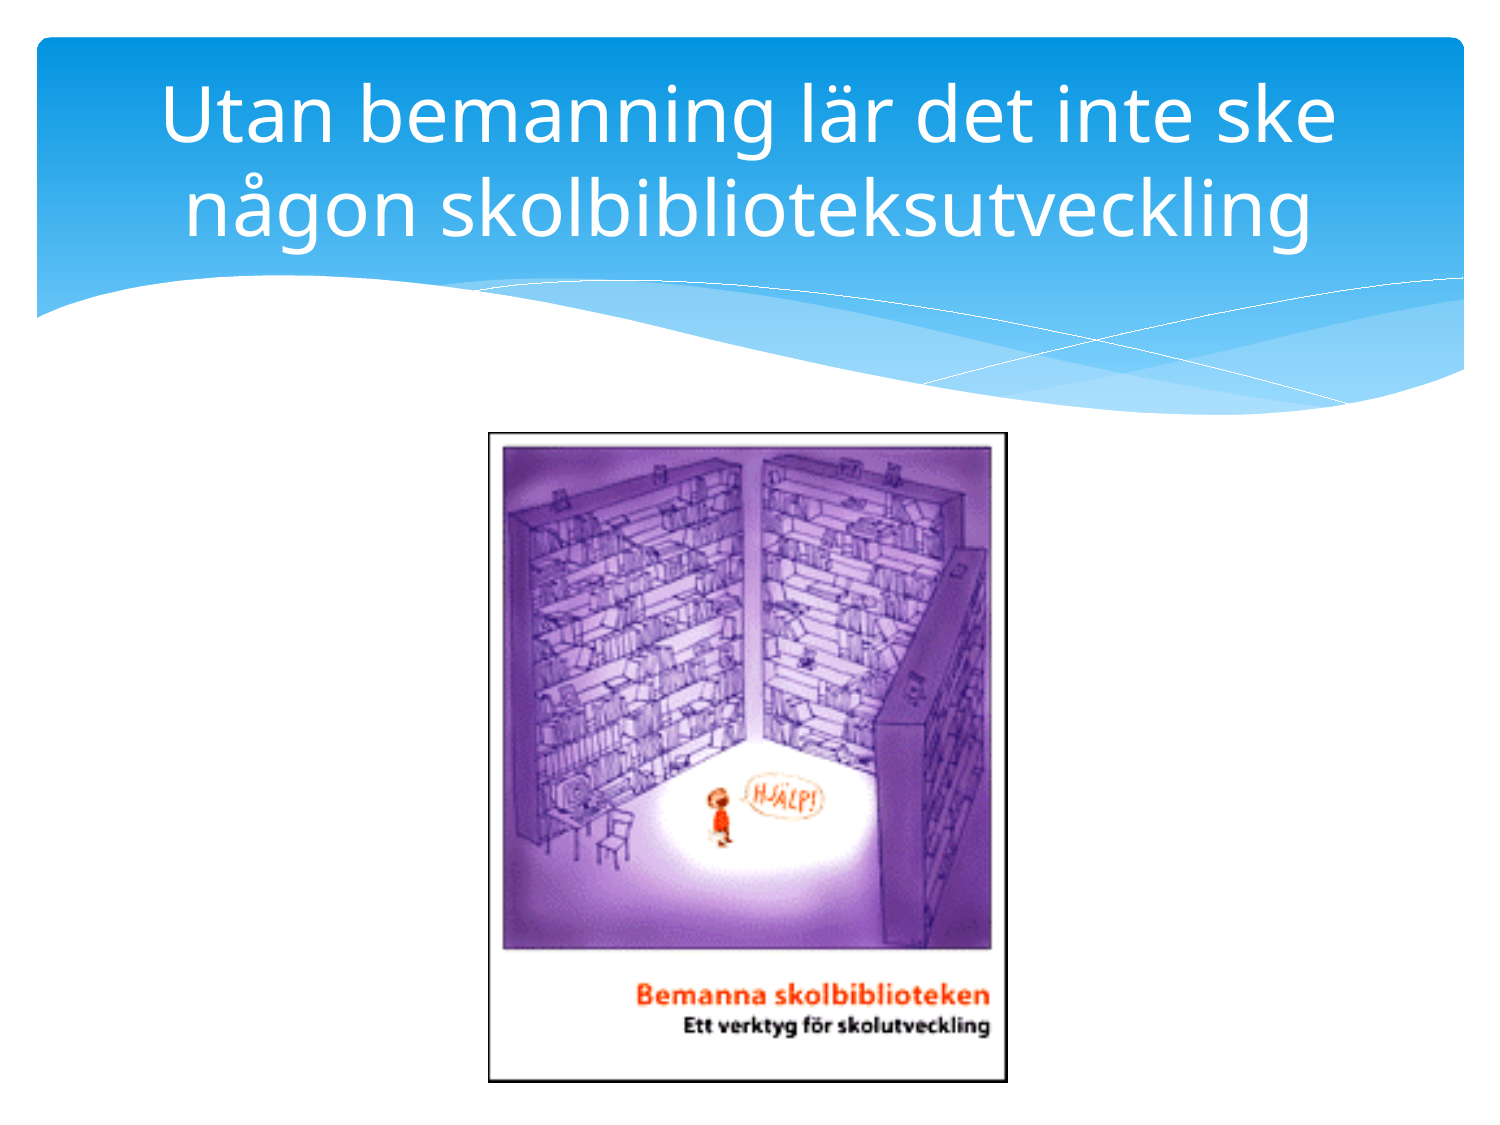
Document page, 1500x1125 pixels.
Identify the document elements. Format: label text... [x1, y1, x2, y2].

title Utan bemanning lär det inte ske någon skolbiblioteksutveckling [75, 55, 1425, 261]
picture [487, 432, 1009, 1083]
